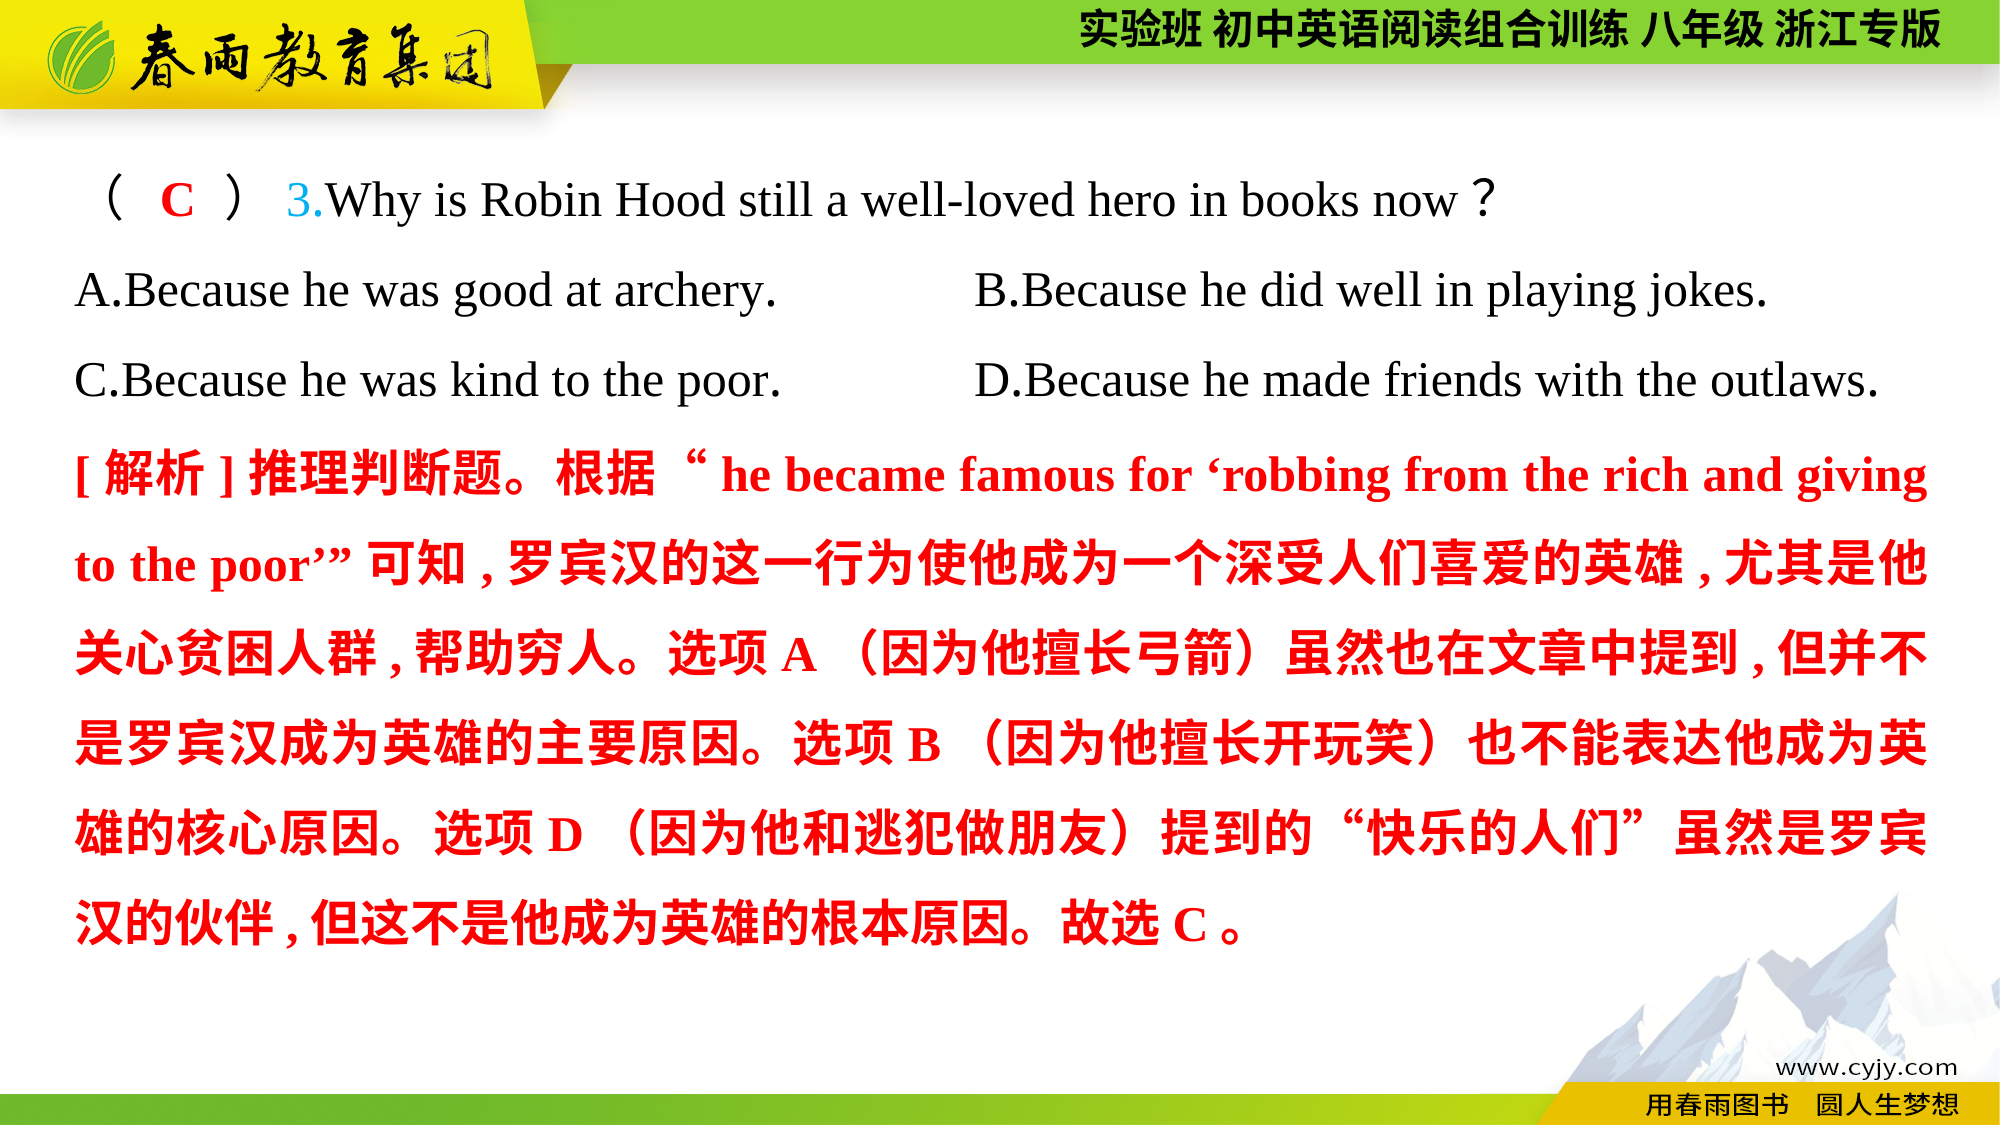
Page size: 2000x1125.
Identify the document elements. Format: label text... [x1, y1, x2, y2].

text_box [解析]推理判断题。根据“he became famous for ‘robbing from the rich and giving to the poor’”可知,罗宾汉的这一行为使他成为一个深受人们喜爱的英雄,尤其是他关心贫困人群,帮助穷人。选项A（因为他擅长弓箭）虽然也在文章中提到,但并不是罗宾汉成为英雄的主要原因。选项B（因为他擅长开玩笑）也不能表达他成为英雄的核心原因。选项D（因为他和逃犯做朋友）提到的“快乐的人们”虽然是罗宾汉的伙伴,但这不是他成为英雄的根本原因。故选C。 [59, 417, 1944, 959]
text_box C [145, 128, 212, 234]
list （ ）3.Why is Robin Hood still a well-loved hero in books now？ A.Because he was good at archery. B.Because he did well in playing jokes. C.Because he was kind to the poor. D.Because he made friends with the outlaws. [59, 128, 1944, 417]
picture [0, 0, 2000, 1125]
